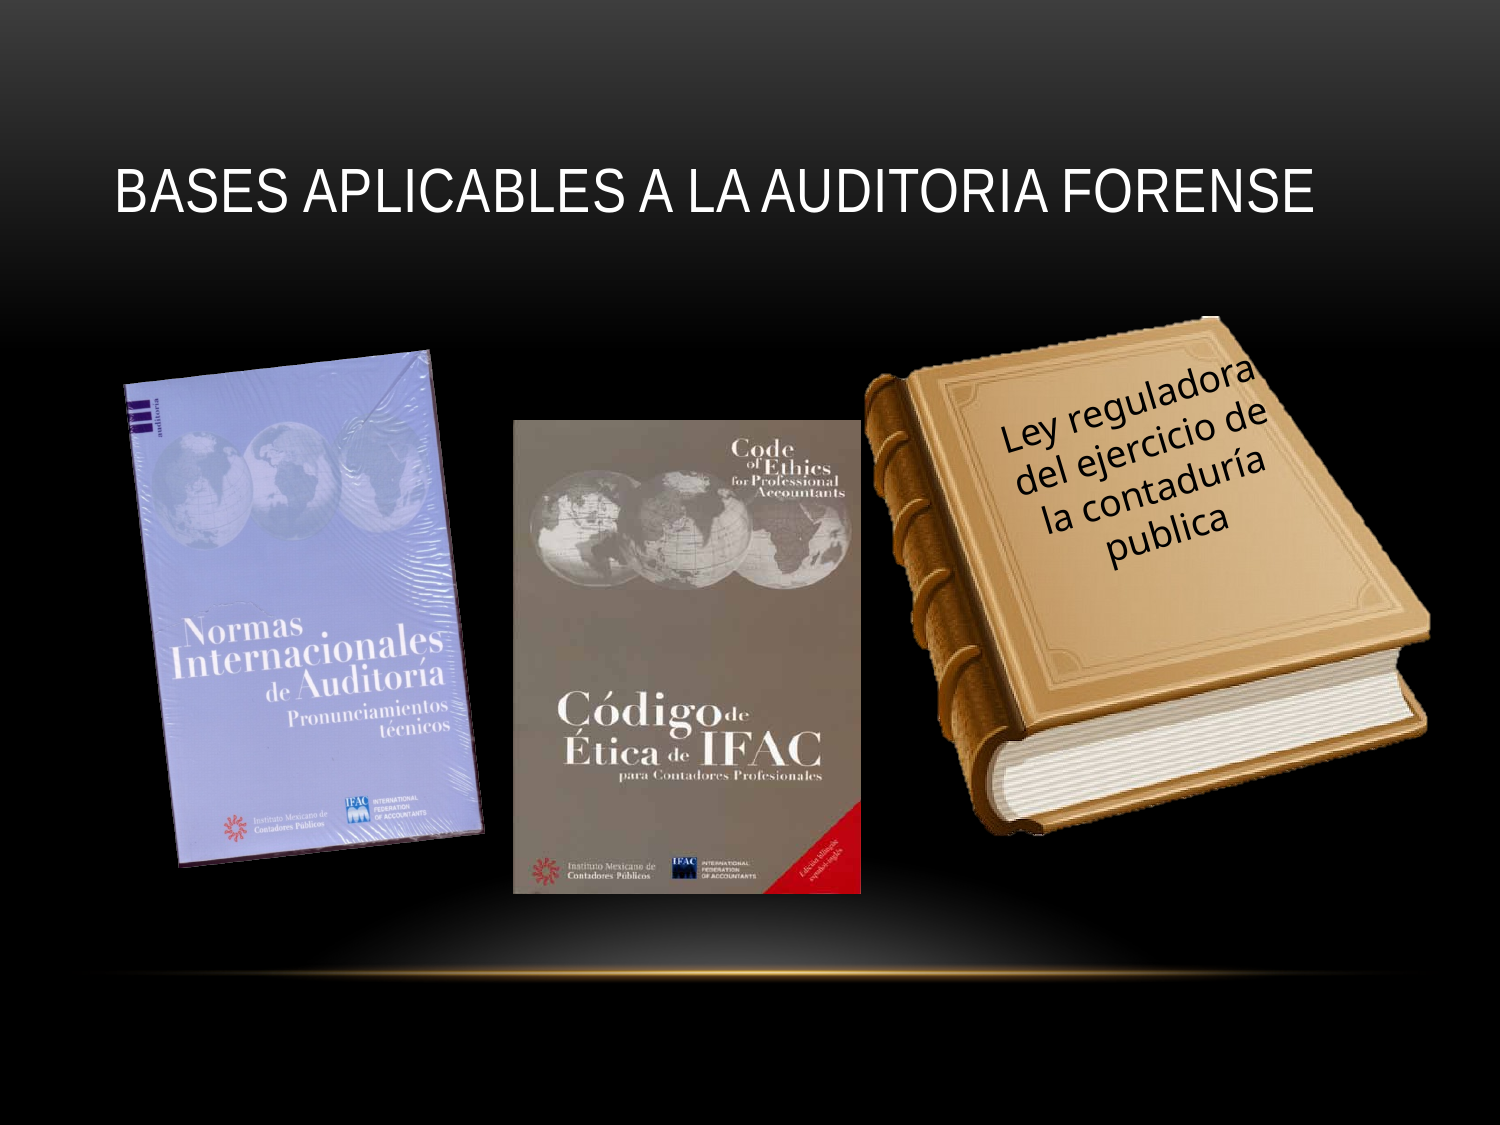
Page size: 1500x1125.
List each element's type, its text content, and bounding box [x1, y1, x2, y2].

picture [0, 0, 1500, 1125]
title Bases aplicables a la auditoria forense [99, 45, 1400, 233]
